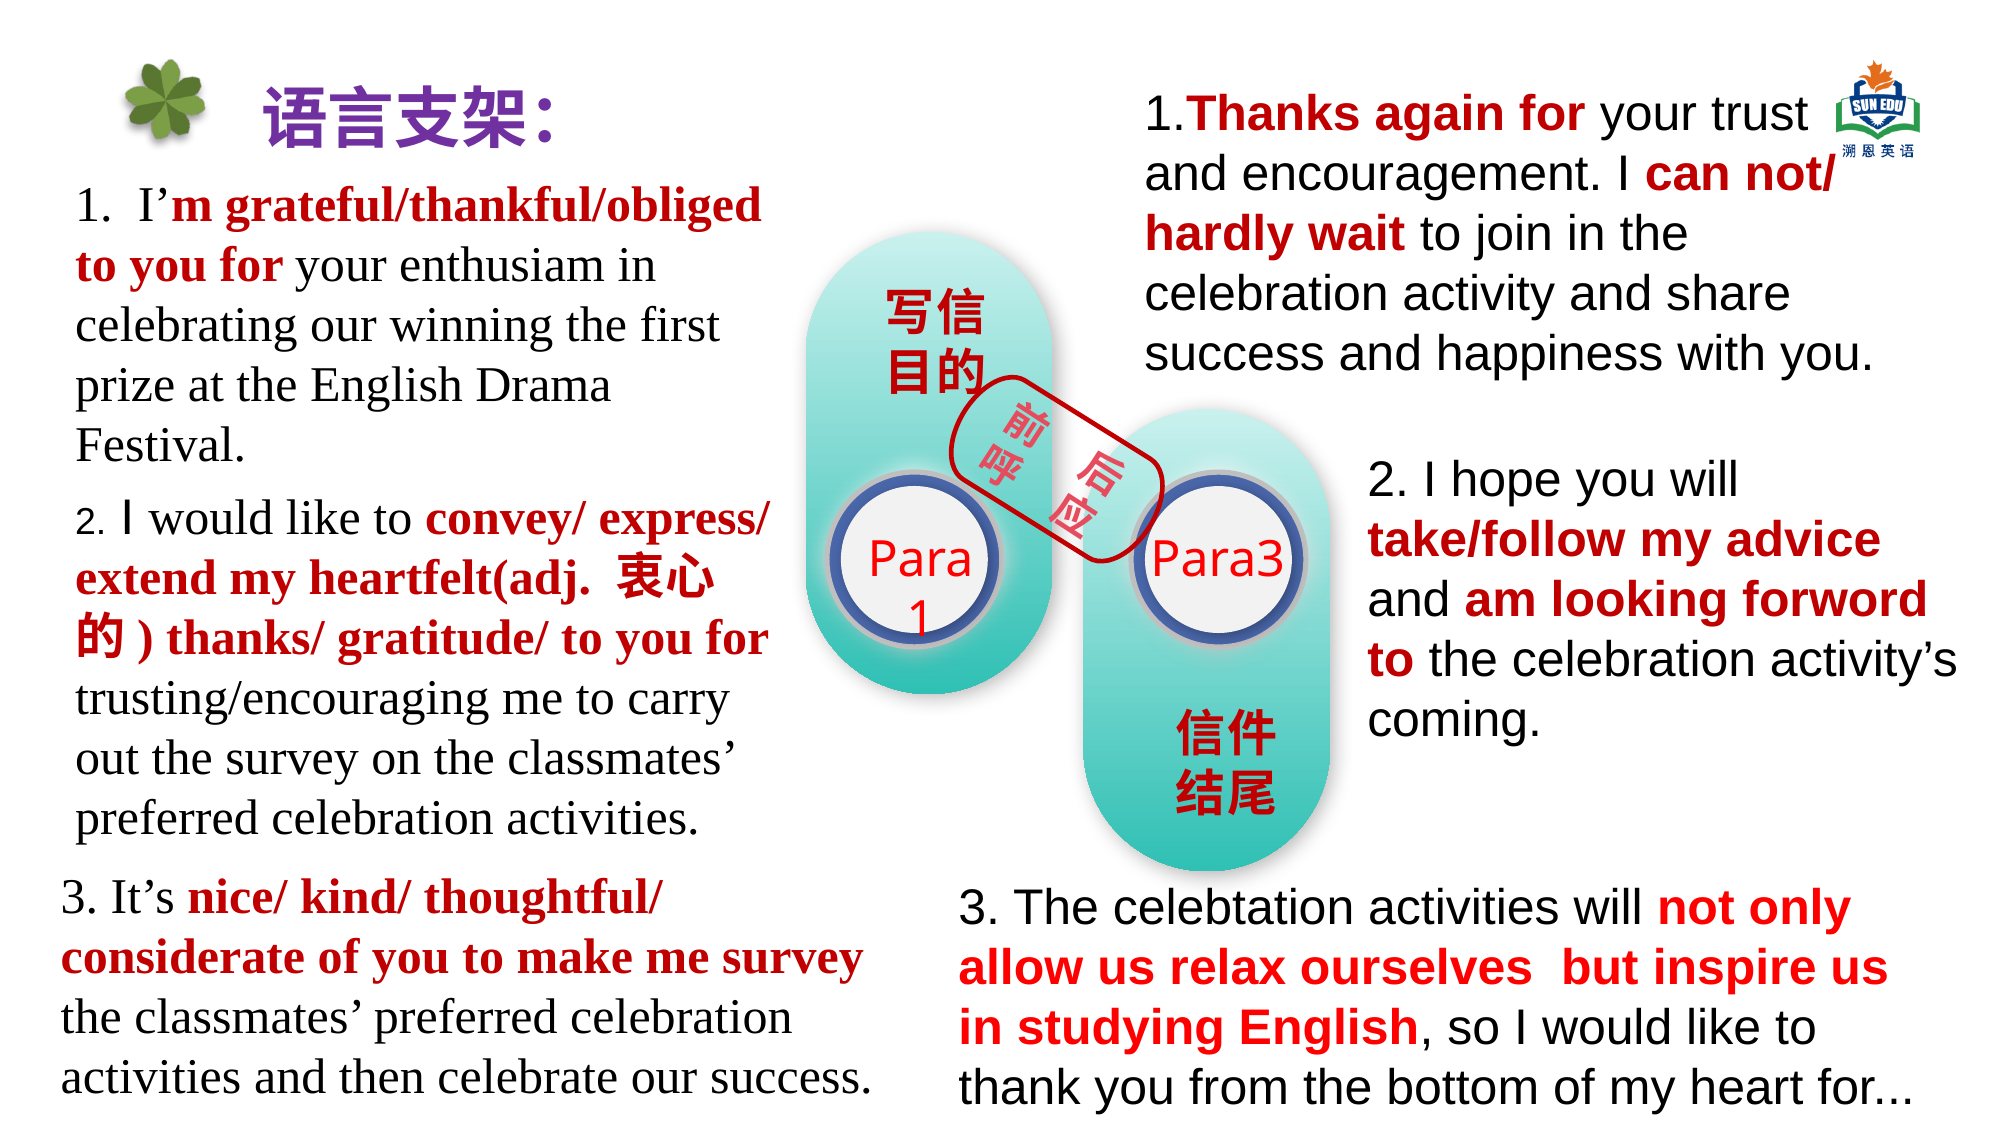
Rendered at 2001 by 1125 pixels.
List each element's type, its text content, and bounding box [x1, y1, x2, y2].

text_box 语言支架： [246, 68, 591, 164]
text_box 1. I’m grateful/thankful/obliged to you for your enthusiam in celebrating our winning the first prize at the English Drama Festival. [60, 164, 782, 468]
text_box 1.Thanks again for your trust and encouragement. I can not/ hardly wait to join in the celebration activity and share success and happiness with you. [1129, 73, 1898, 389]
text_box 3. The celebtation activities will not only allow us relax ourselves but inspire us in studying English, so I would like to thank you from the bottom of my heart for... [943, 867, 1941, 1123]
text_box 3. It’s nice/ kind/ thoughtful/ considerate of you to make me survey the classmates’ preferred celebration activities and then celebrate our success. [45, 855, 934, 1111]
text_box 2. I would like to convey/ express/ extend my heartfelt(adj. 衷心的) thanks/ gratitude/ to you for trusting/encouraging me to carry out the survey on the classmates’ preferred celebration activities. [60, 477, 793, 853]
text_box 2. I hope you will take/follow my advice and am looking forword to the celebration activity’s coming. [1352, 438, 1975, 754]
picture [108, 38, 221, 155]
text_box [793, 231, 1350, 872]
picture [1828, 57, 1929, 163]
